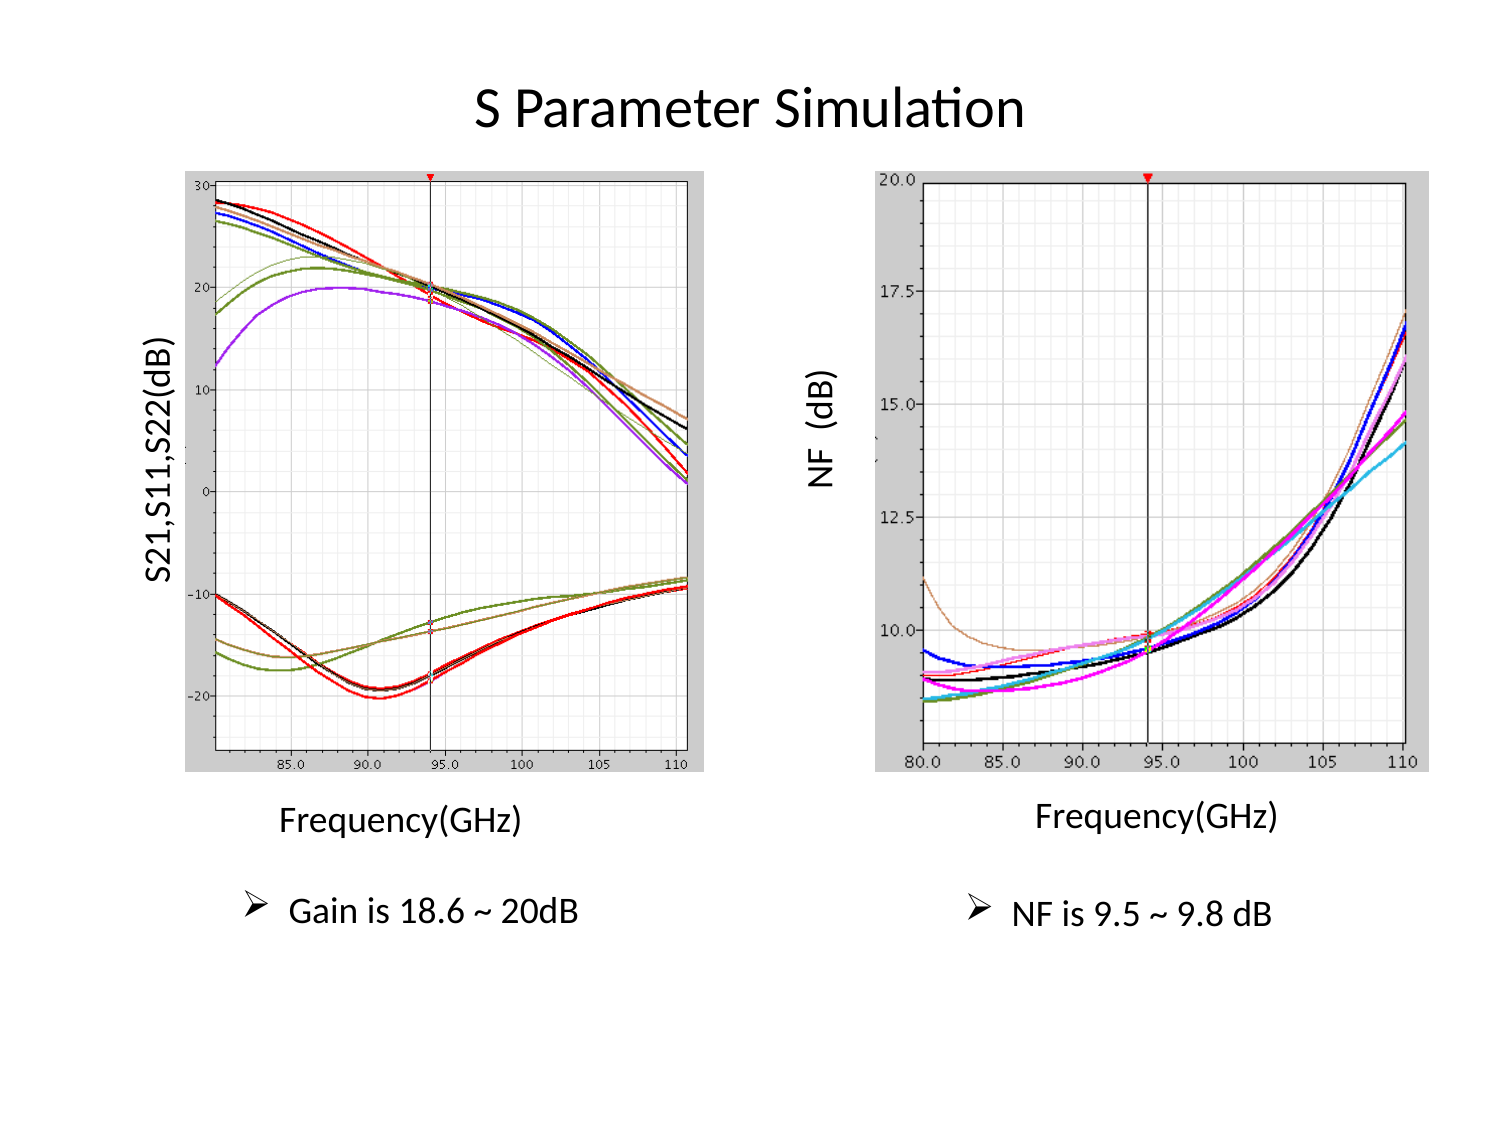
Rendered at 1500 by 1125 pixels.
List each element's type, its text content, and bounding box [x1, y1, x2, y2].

picture [185, 171, 704, 773]
text_box Frequency(GHz) [1020, 783, 1294, 843]
text_box S21,S11,S22(dB) [124, 321, 180, 599]
title S Parameter Simulation [75, 45, 1425, 163]
picture [874, 171, 1429, 772]
text_box NF is 9.5 ~ 9.8 dB [950, 881, 1288, 942]
text_box Frequency(GHz) [264, 787, 538, 848]
text_box NF (dB) [787, 353, 848, 505]
text_box Gain is 18.6 ~ 20dB [226, 879, 595, 939]
